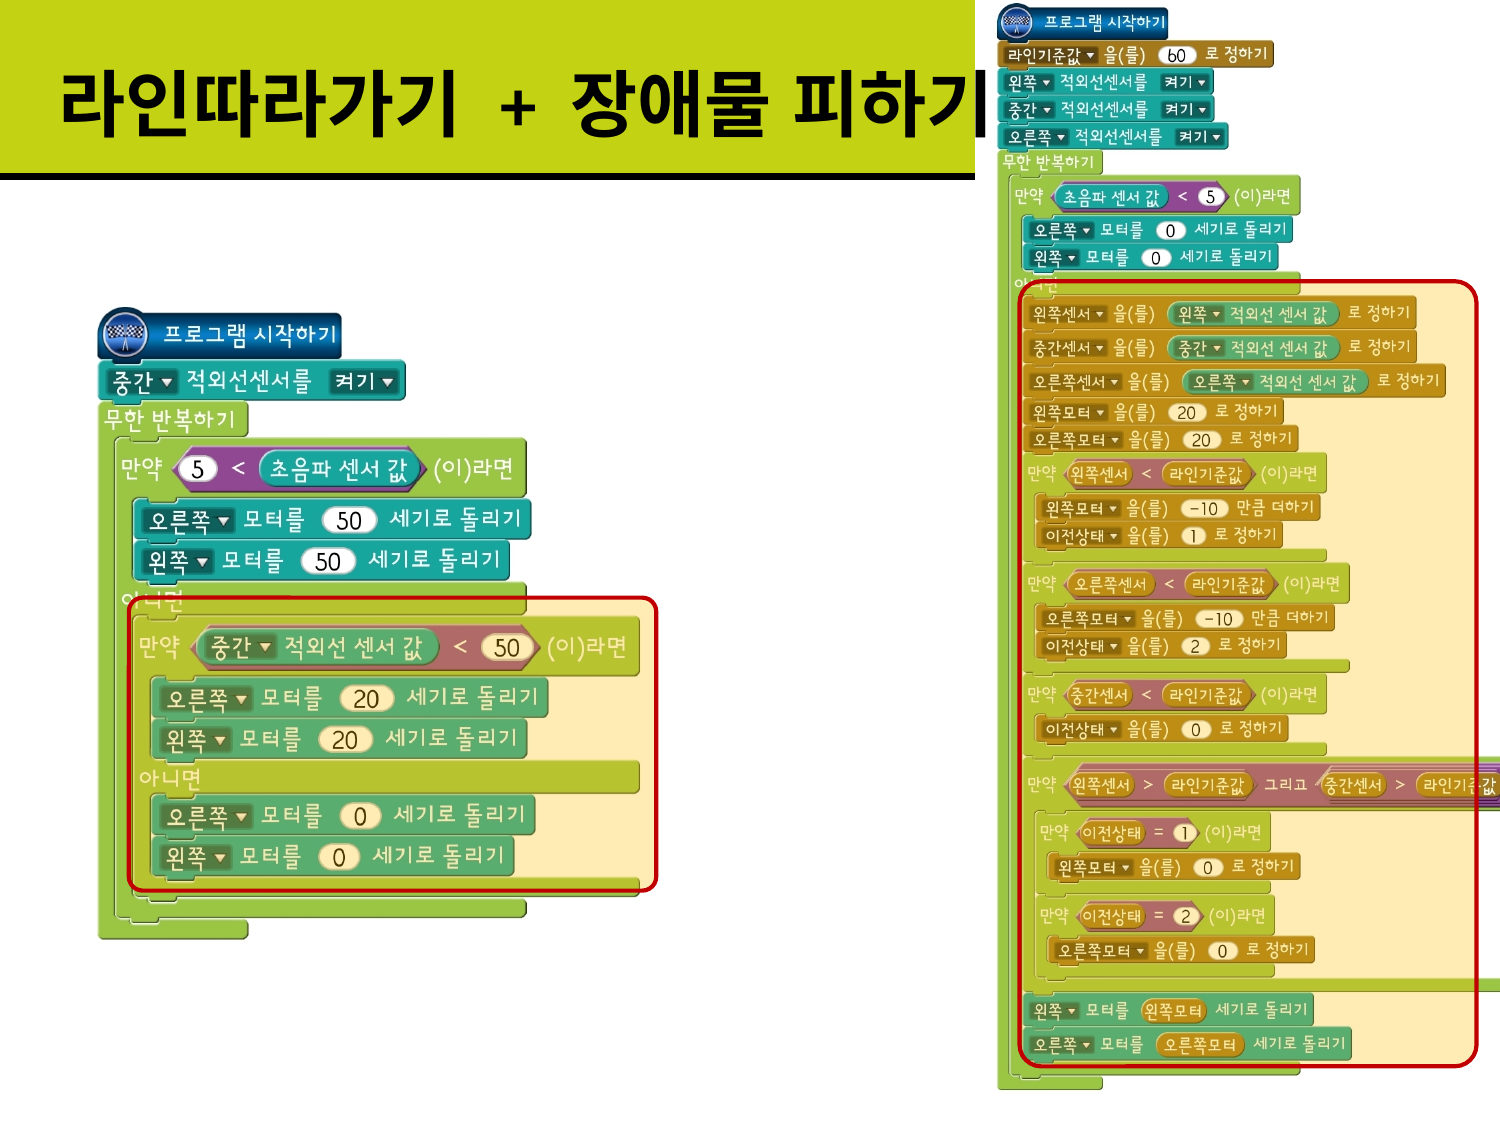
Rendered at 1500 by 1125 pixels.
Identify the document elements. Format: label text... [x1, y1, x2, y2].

list 라인따라가기 + 장애물 피하기 [58, 58, 970, 153]
picture [93, 292, 674, 962]
picture [975, 0, 1500, 1099]
